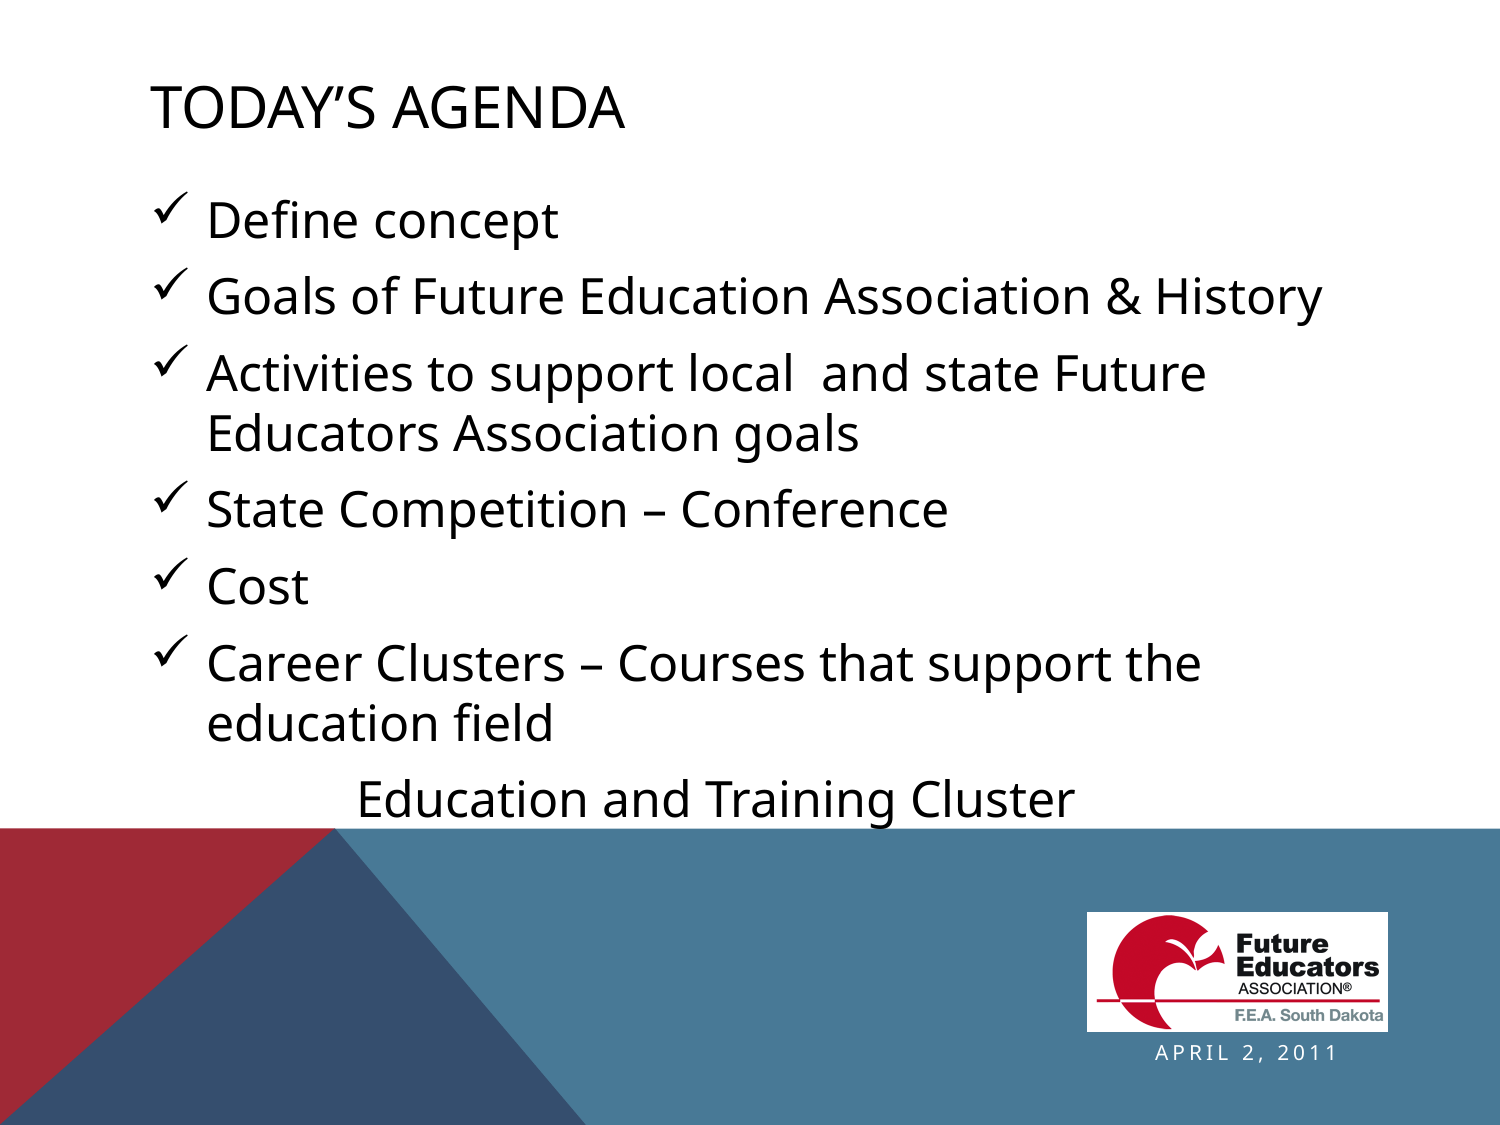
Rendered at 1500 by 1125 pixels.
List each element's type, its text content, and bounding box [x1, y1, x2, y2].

title Today’s agenda [135, 60, 1369, 150]
list Define concept Goals of Future Education Association & History Activities to support local and state Future Educators Association goals State Competition – Conference Cost Career Clusters – Courses that support the education field Education and Training Cluster [135, 180, 1369, 768]
picture [1087, 912, 1388, 1032]
footer April 2, 2011 [577, 1031, 1352, 1076]
